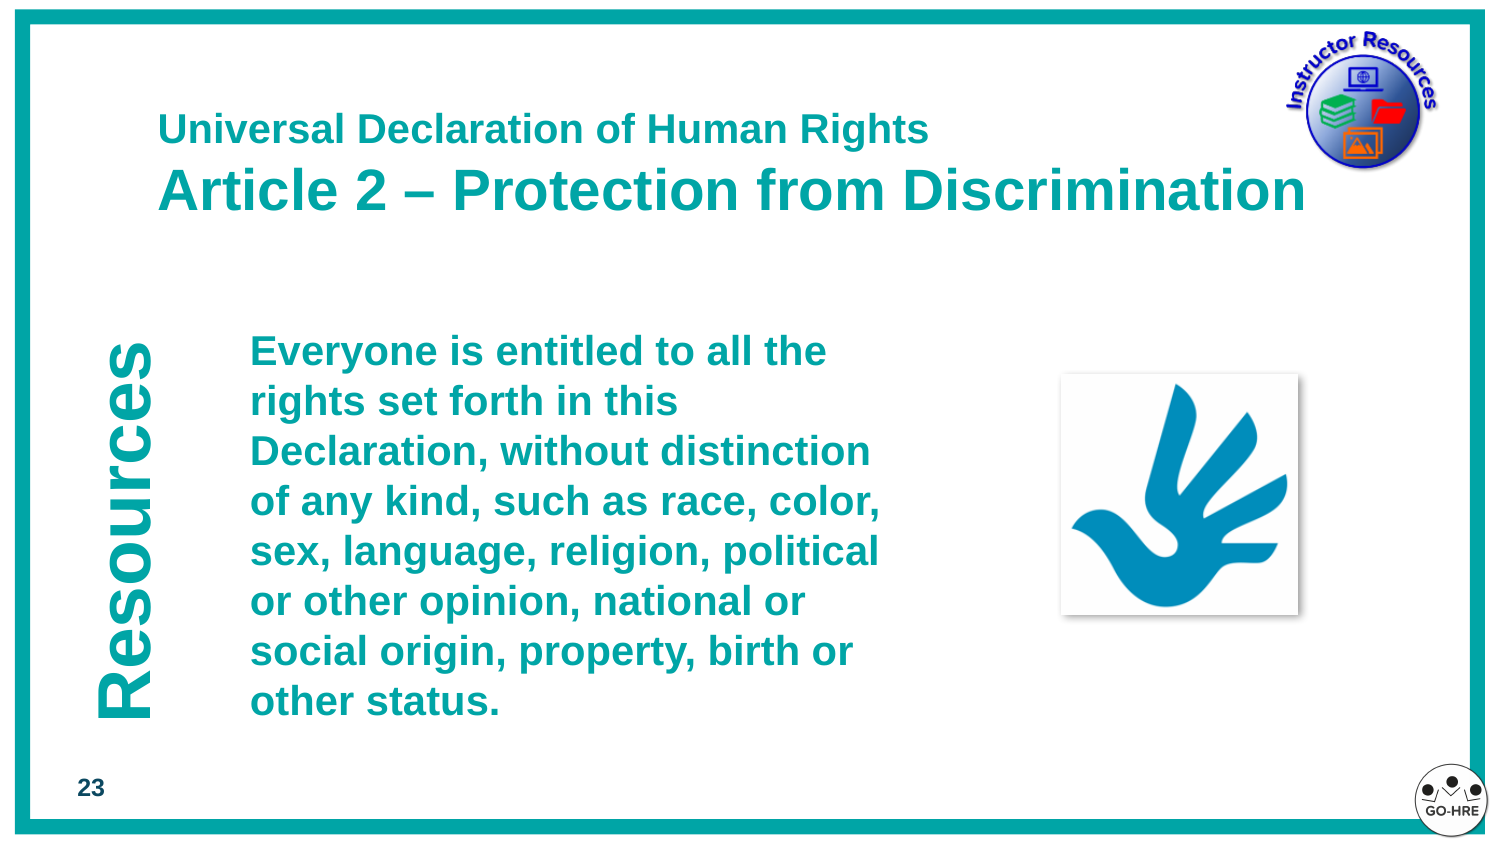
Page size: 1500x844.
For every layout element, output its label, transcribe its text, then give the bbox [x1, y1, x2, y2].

text_box Resources [30, 189, 181, 739]
picture [1060, 373, 1298, 616]
slide_number 23 [30, 754, 121, 819]
list Everyone is entitled to all the rights set forth in this Declaration, without distinction of any kind, such as race, color, sex, language, religion, political or other opinion, national or social origin, property, birth or other status. [216, 247, 931, 801]
title Universal Declaration of Human Rights Article 2 – Protection from Discrimination [142, 86, 1401, 237]
picture [1285, 30, 1441, 181]
picture [1414, 763, 1490, 839]
